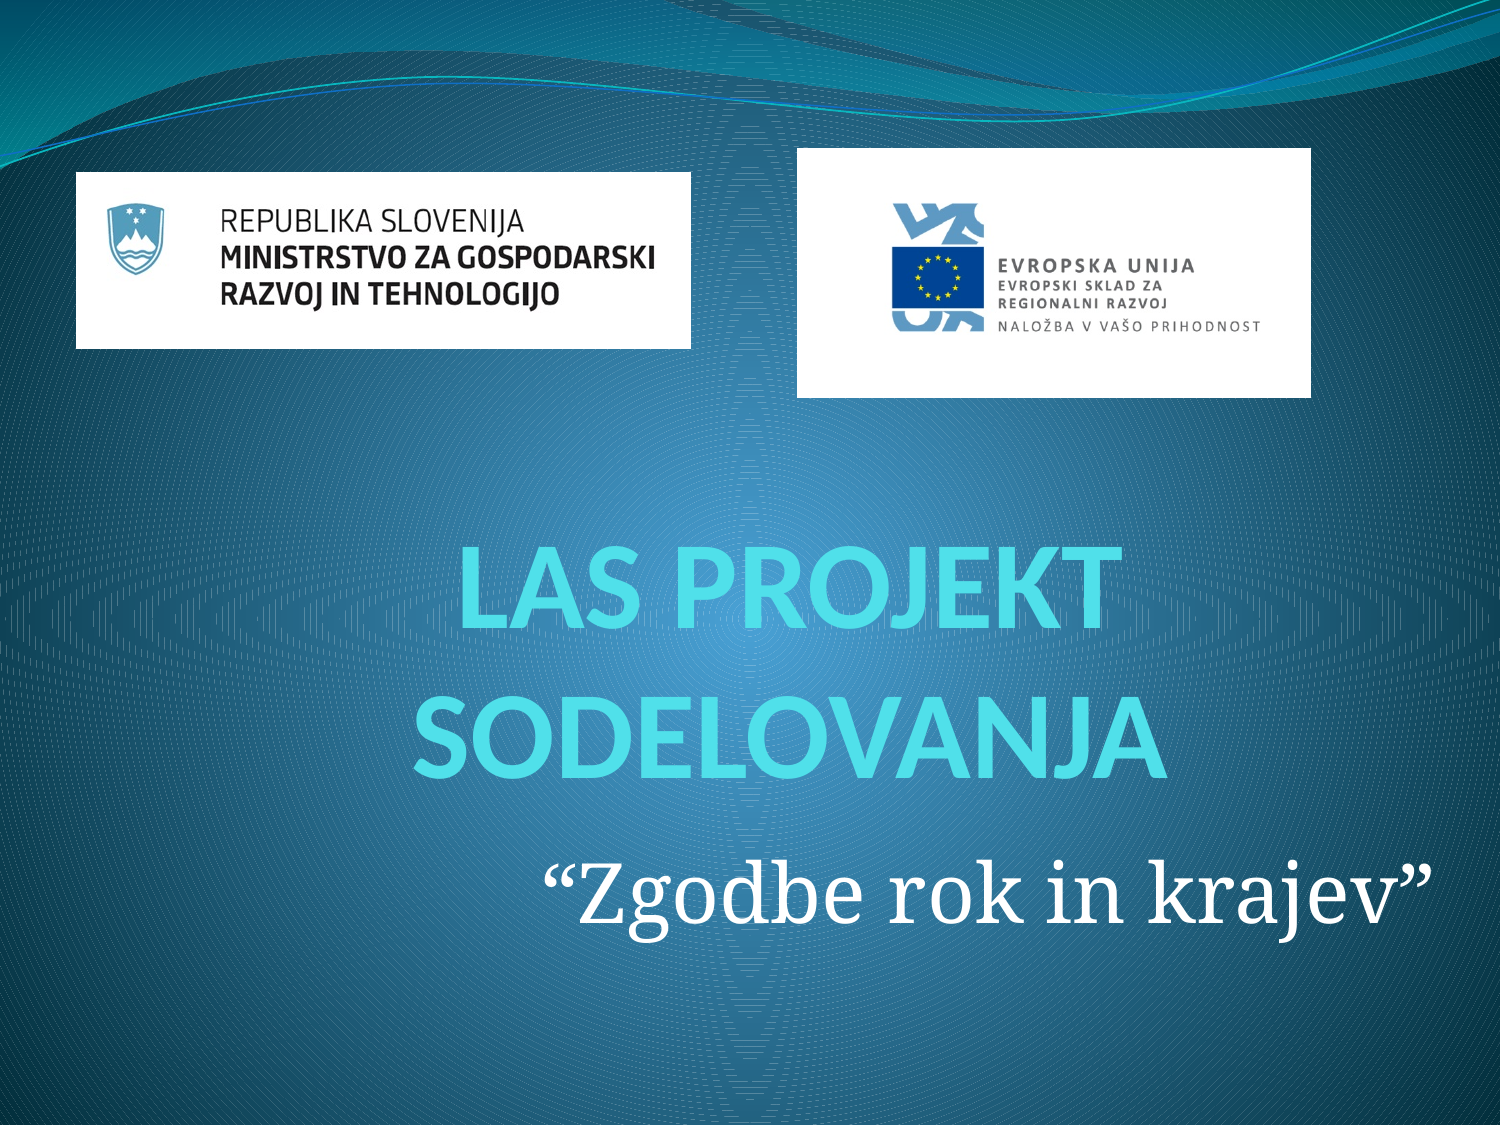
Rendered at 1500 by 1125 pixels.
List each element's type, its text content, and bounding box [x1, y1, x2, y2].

picture [76, 172, 692, 349]
title LAS PROJEKT SODELOVANJA [147, 503, 1436, 751]
picture [796, 148, 1312, 398]
subtitle “Zgodbe rok in krajev” [147, 751, 1447, 1012]
